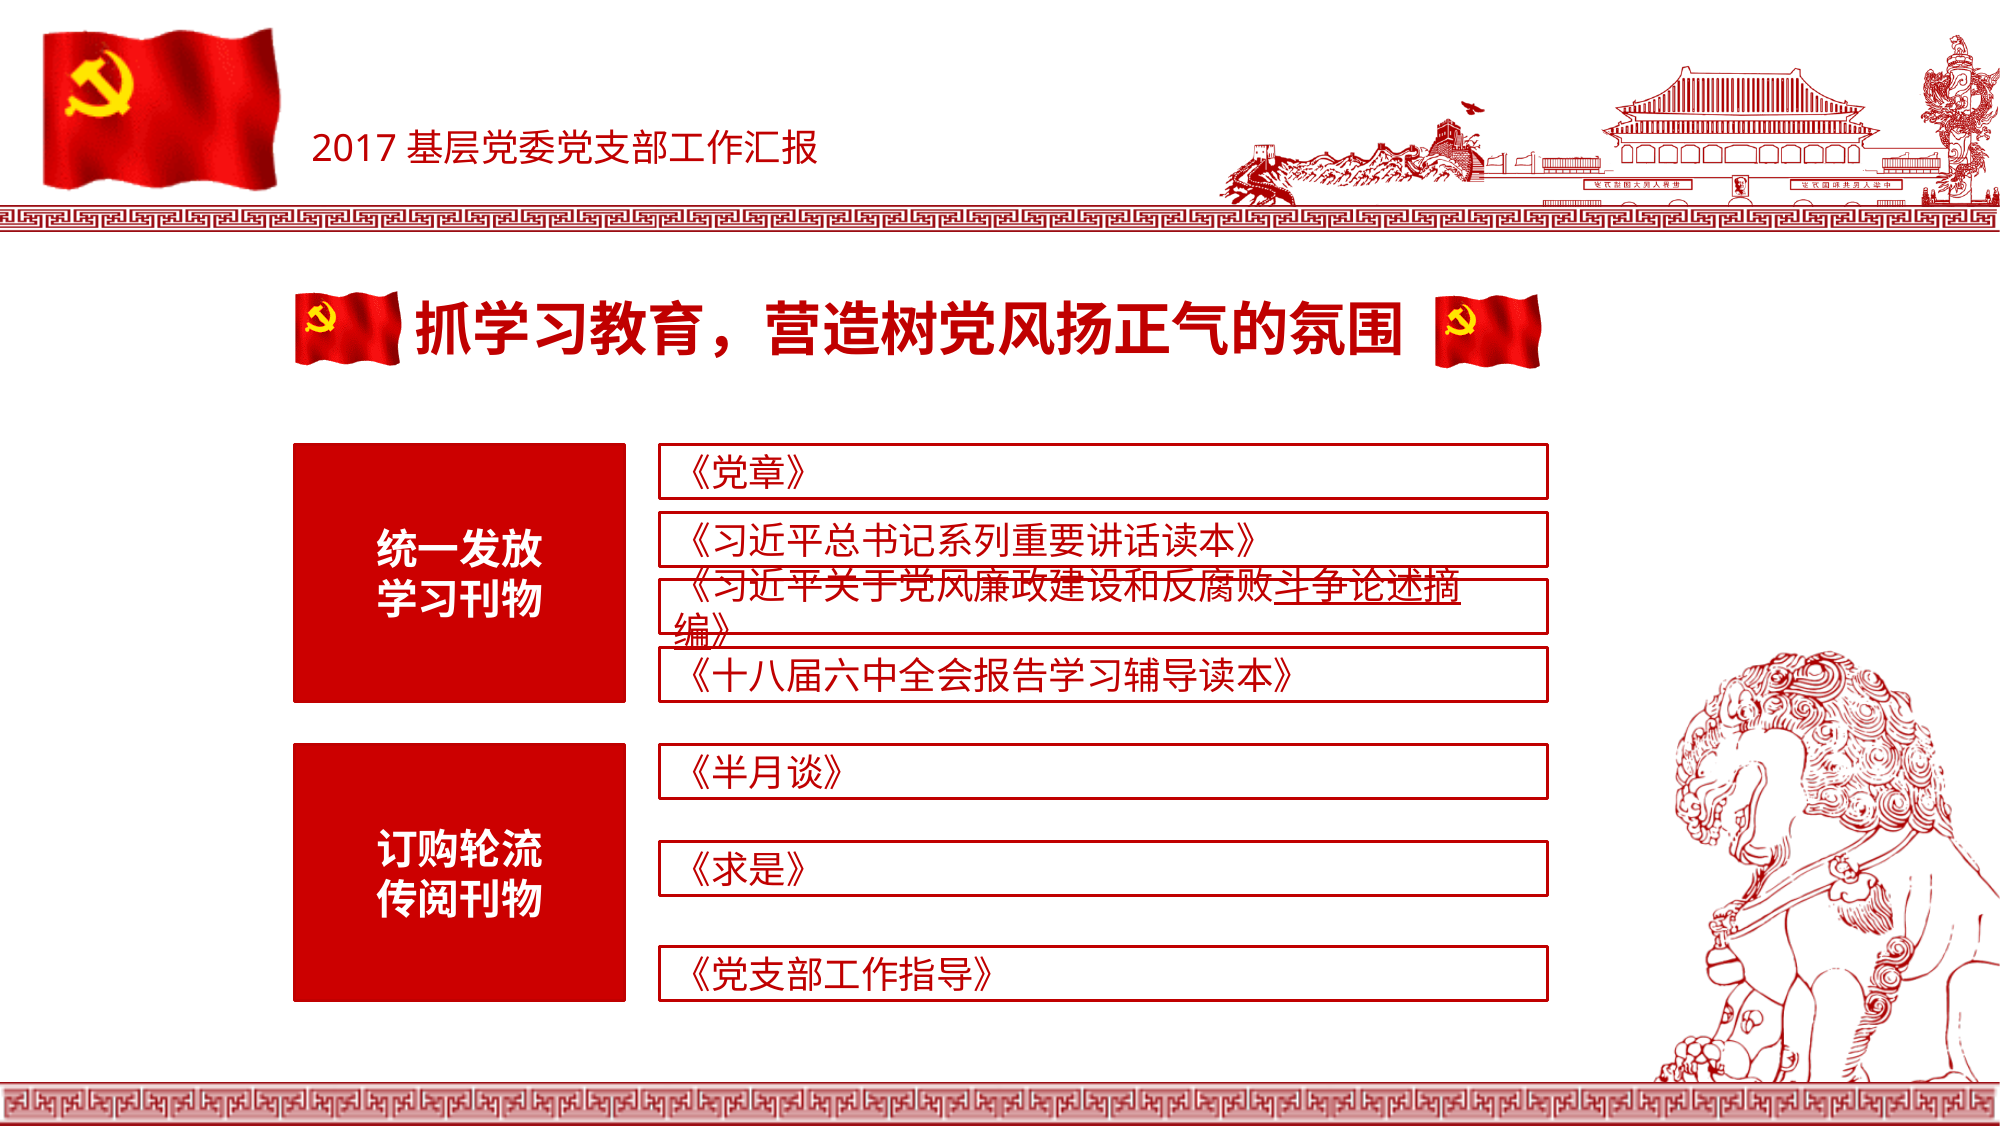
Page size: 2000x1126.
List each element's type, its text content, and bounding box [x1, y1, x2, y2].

picture [0, 19, 2000, 232]
text_box 抓学习教育，营造树党风扬正气的氛围 [368, 286, 1452, 368]
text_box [0, 632, 2000, 1126]
text_box 《习近平关于党风廉政建设和反腐败斗争论述摘编》 [657, 578, 1549, 630]
text_box 《党章》 [657, 443, 1549, 501]
picture [289, 290, 406, 367]
text_box 《习近平总书记系列重要讲话读本》 [657, 510, 1549, 568]
picture [1429, 293, 1546, 370]
picture [33, 26, 292, 196]
text_box 统一发放 学习刊物 [292, 443, 626, 630]
list 2017基层党委党支部工作汇报 [291, 113, 1213, 209]
